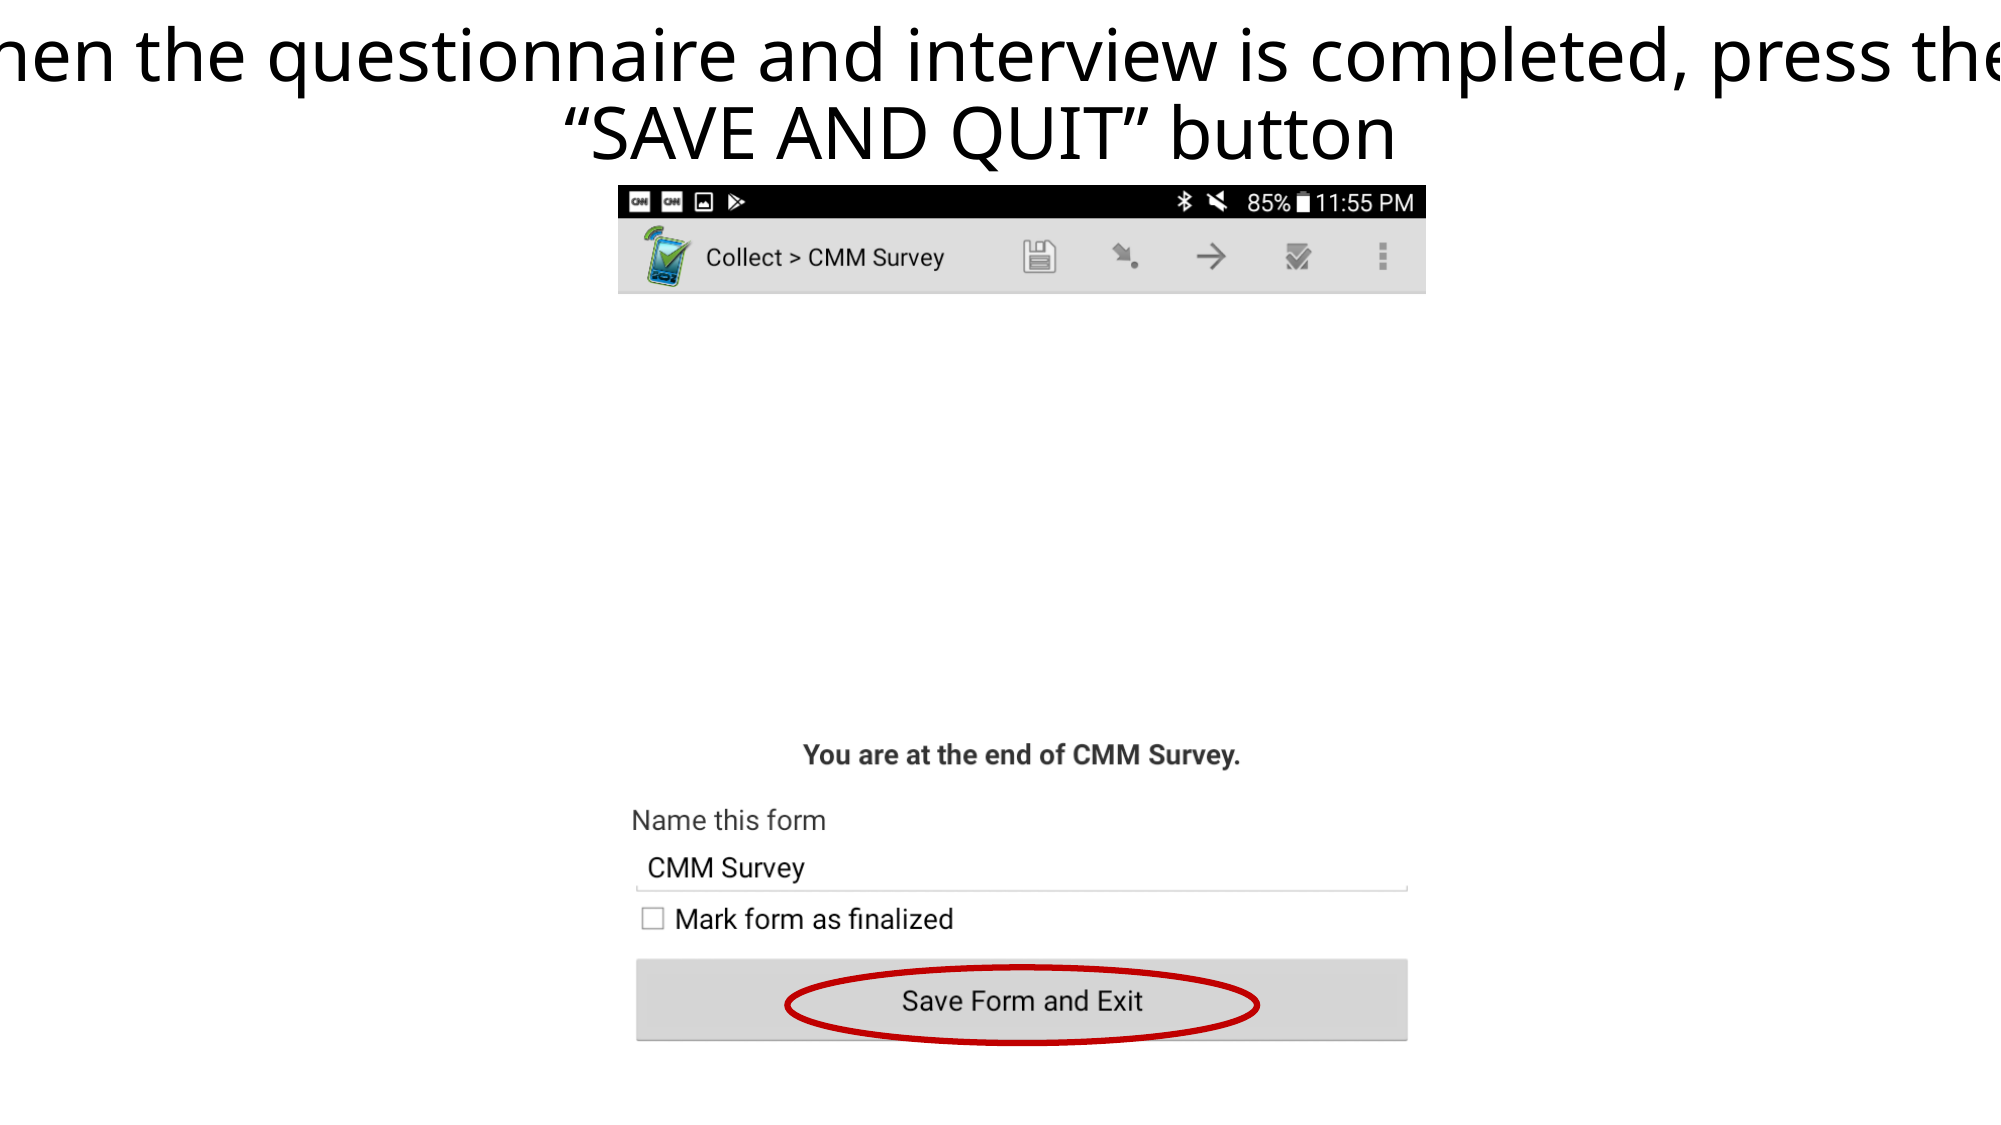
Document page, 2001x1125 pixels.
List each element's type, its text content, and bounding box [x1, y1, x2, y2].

picture [618, 185, 1426, 1125]
title When the questionnaire and interview is completed, press the “SAVE AND QUIT” button [0, 7, 2000, 186]
